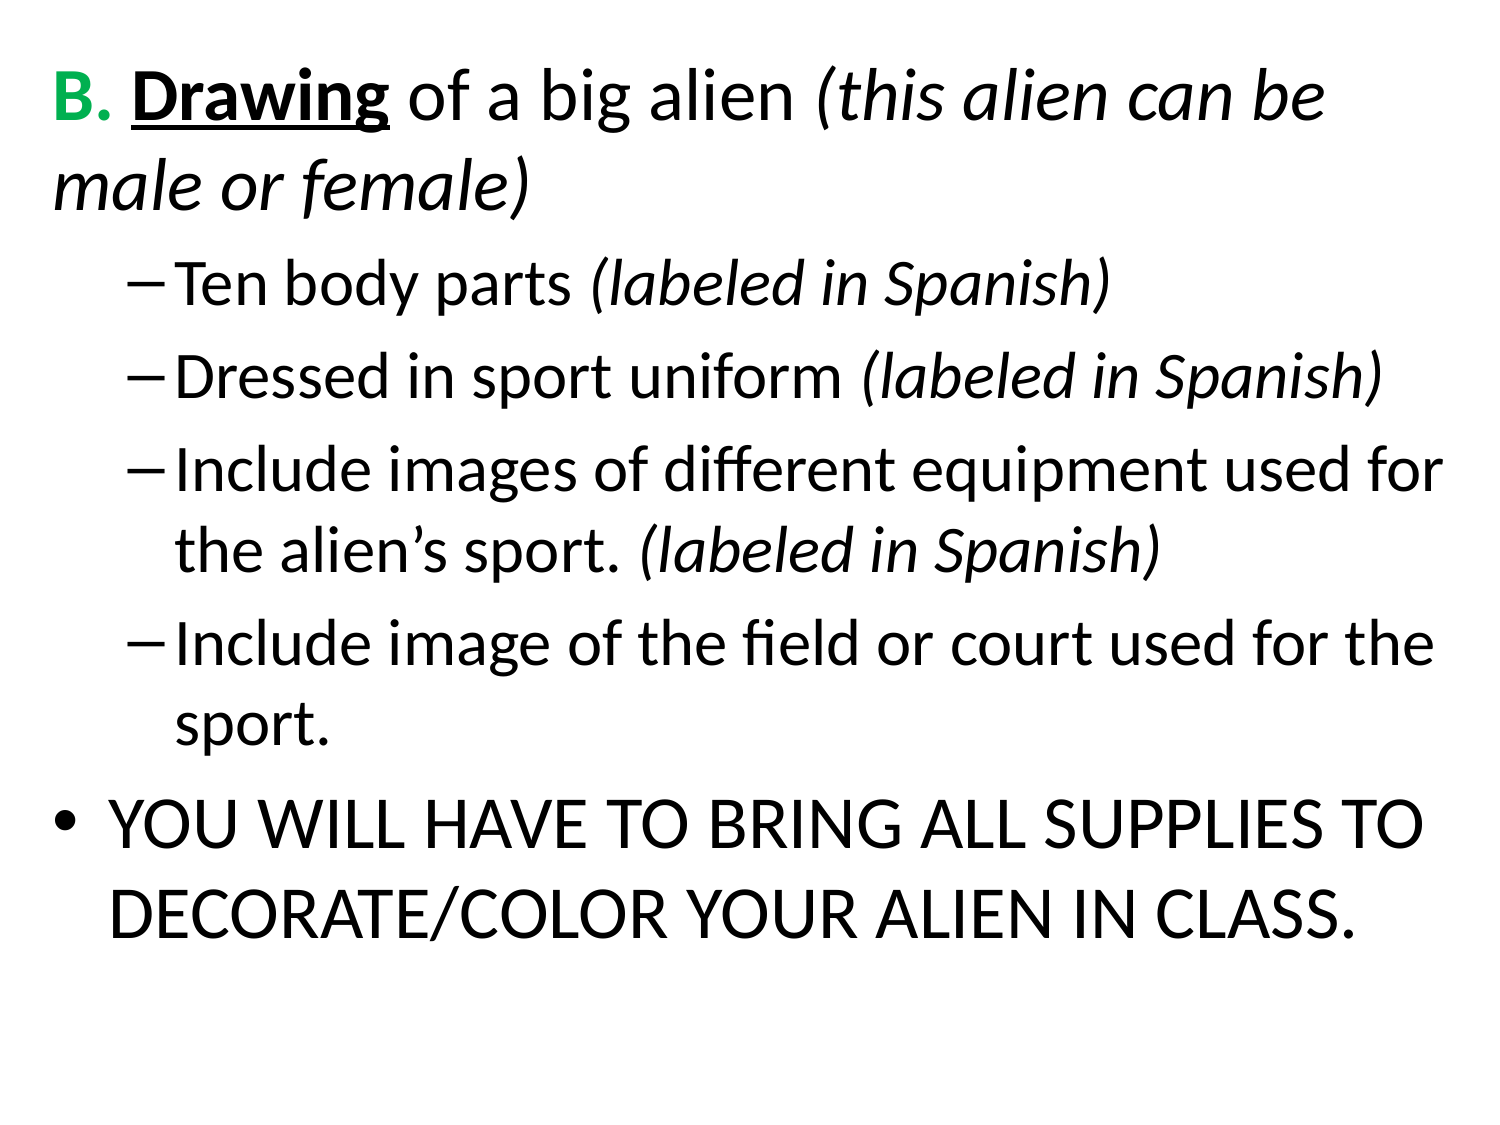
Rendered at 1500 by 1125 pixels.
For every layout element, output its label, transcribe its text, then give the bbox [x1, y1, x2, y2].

list B. Drawing of a big alien (this alien can be male or female) Ten body parts (labeled in Spanish) Dressed in sport uniform (labeled in Spanish) Include images of different equipment used for the alien’s sport. (labeled in Spanish) Include image of the field or court used for the sport. YOU WILL HAVE TO BRING ALL SUPPLIES TO DECORATE/COLOR YOUR ALIEN IN CLASS. [37, 37, 1463, 1100]
